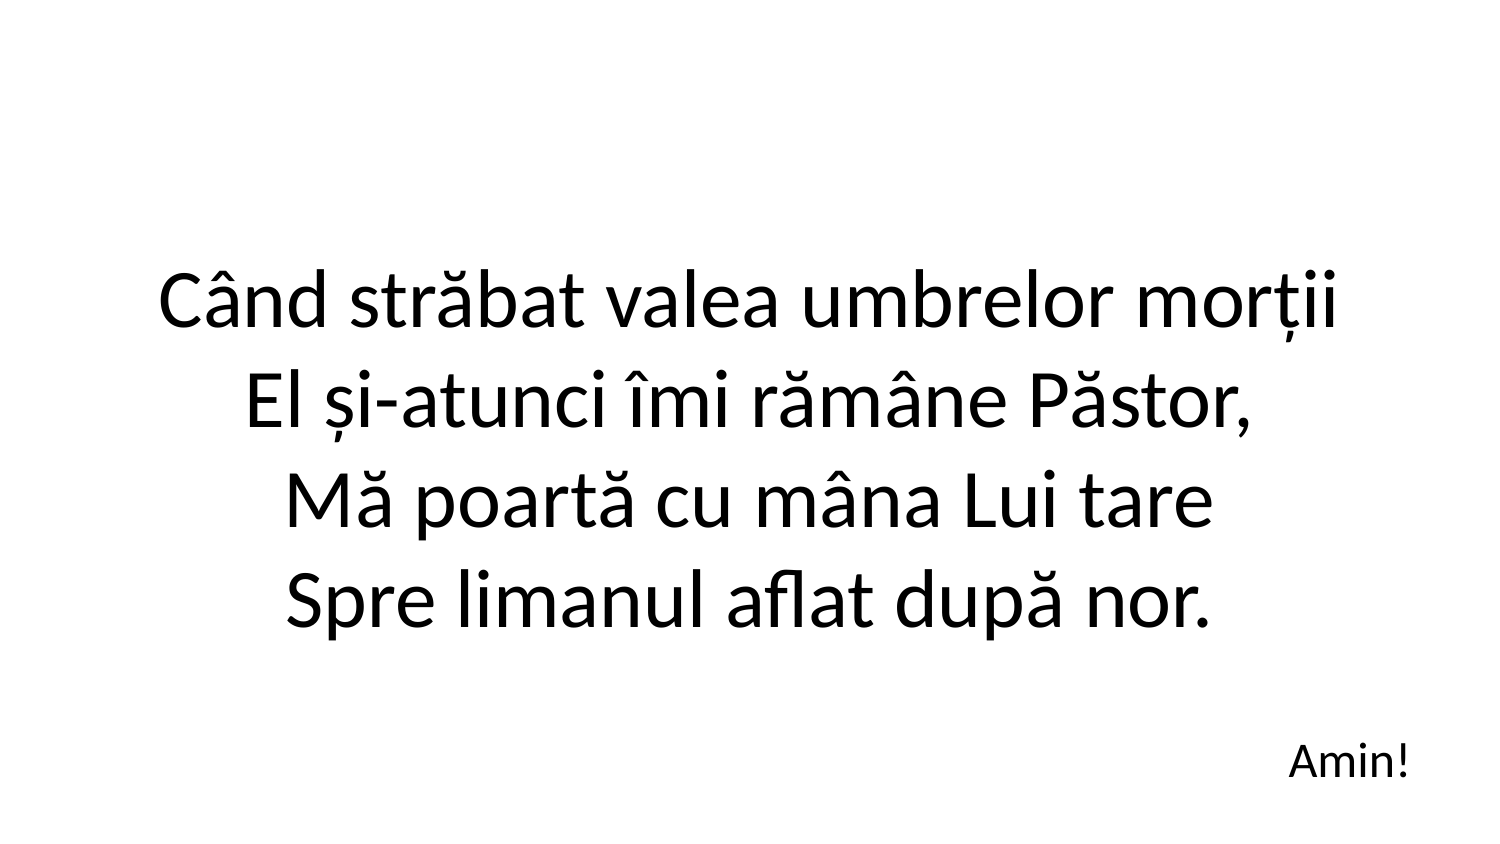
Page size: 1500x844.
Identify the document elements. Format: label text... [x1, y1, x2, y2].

text_box Când străbat valea umbrelor morții El și-atunci îmi rămâne Păstor, Mă poartă cu mâna Lui tare Spre limanul aflat după nor. [143, 192, 1357, 652]
text_box Amin! [1273, 674, 1427, 795]
